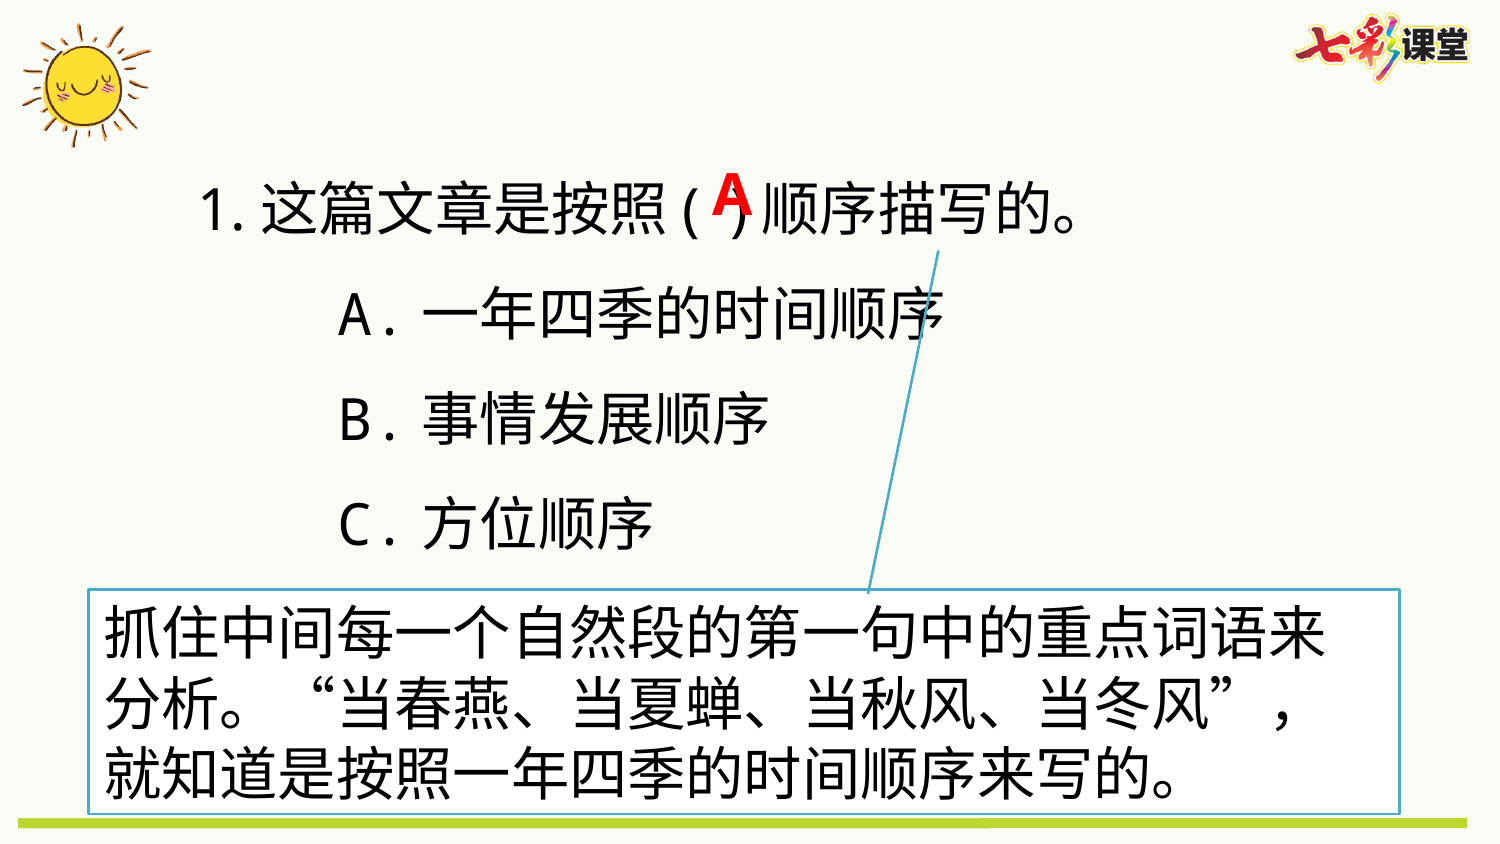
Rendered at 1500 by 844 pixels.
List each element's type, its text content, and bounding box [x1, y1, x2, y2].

picture [1291, 9, 1472, 87]
picture [18, 771, 1467, 844]
text_box 1.这篇文章是按照( )顺序描写的。 A.一年四季的时间顺序 B.事情发展顺序 C.方位顺序 [182, 130, 1500, 565]
picture [0, 0, 173, 172]
text_box 抓住中间每一个自然段的第一句中的重点词语来分析。“当春燕、当夏蝉、当秋风、当冬风”，就知道是按照一年四季的时间顺序来写的。 [87, 250, 1401, 815]
text_box A [697, 150, 768, 235]
